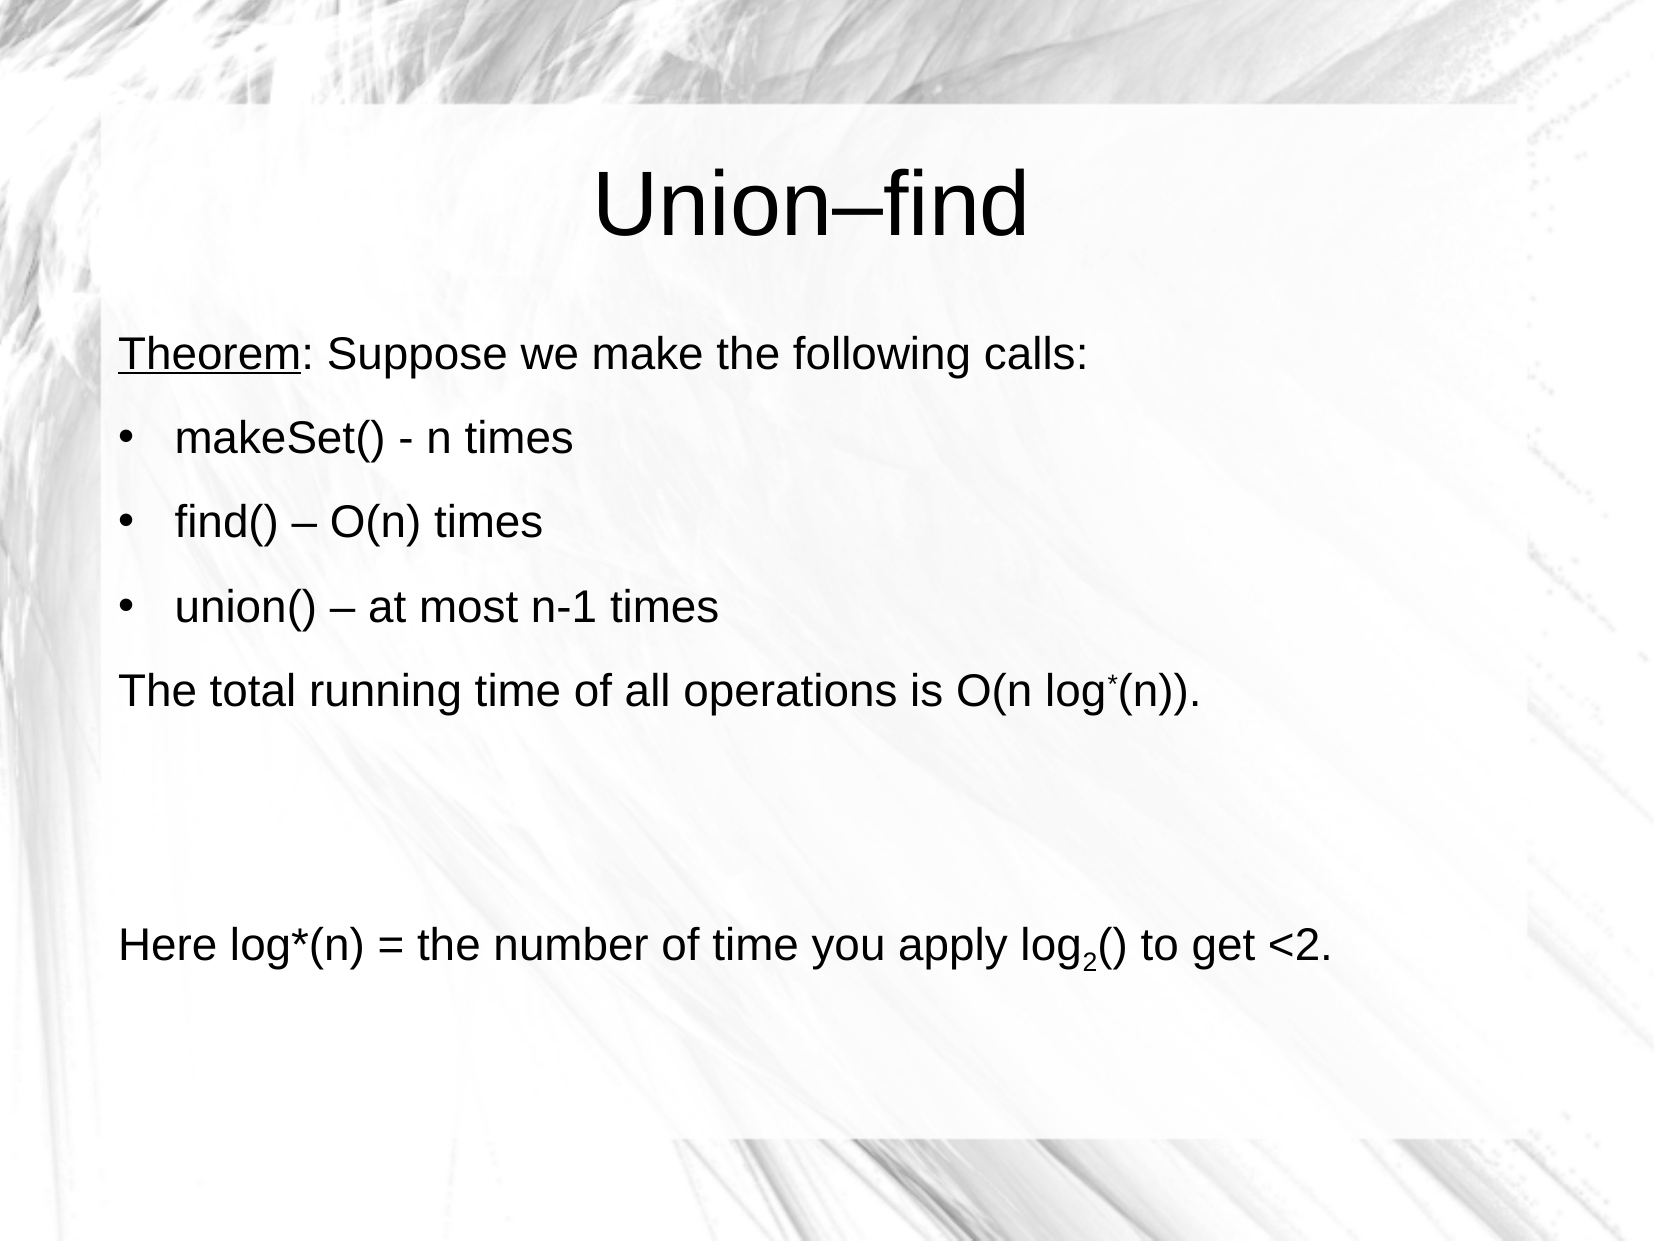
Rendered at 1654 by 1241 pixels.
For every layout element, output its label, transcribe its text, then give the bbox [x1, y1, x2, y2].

title Union–find [118, 93, 1506, 299]
list Theorem: Suppose we make the following calls: makeSet() - n times find() – O(n) times union() – at most n-1 times The total running time of all operations is O(n log*(n)). Here log*(n) = the number of time you apply log2() to get <2. [118, 319, 1571, 1109]
picture [0, 0, 1654, 1241]
